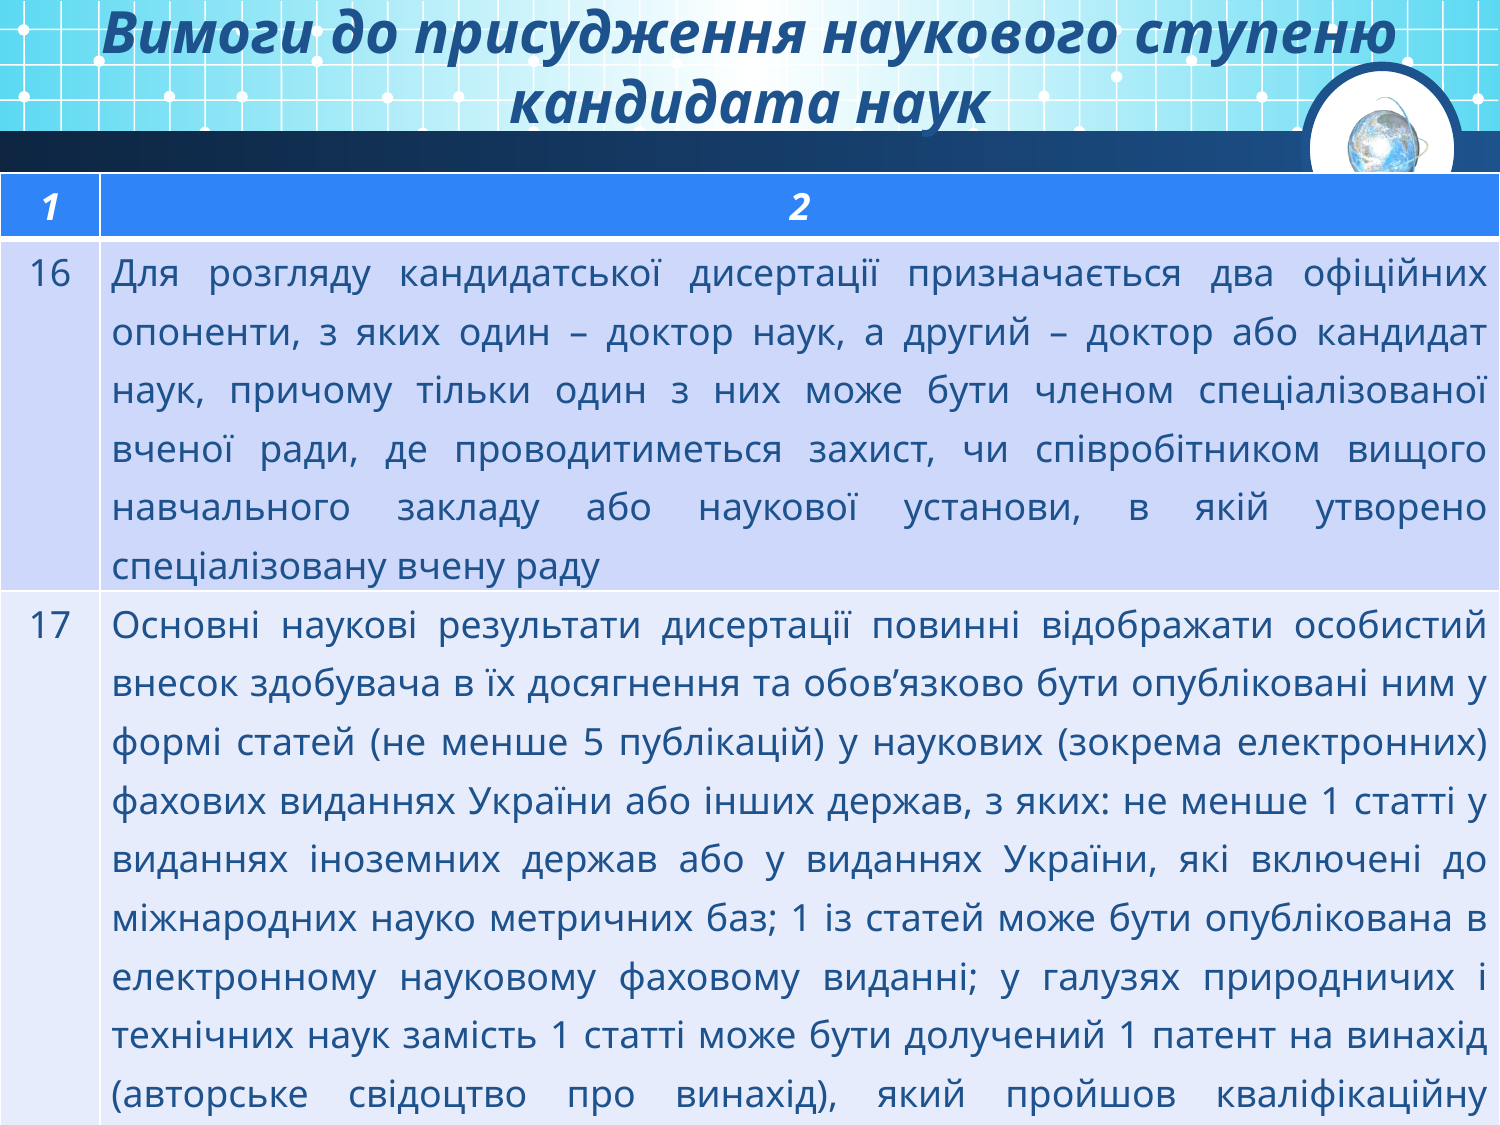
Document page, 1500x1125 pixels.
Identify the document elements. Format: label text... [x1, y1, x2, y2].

picture [1310, 130, 1454, 172]
table_cell Для розгляду кандидатської дисертації призначається два офіційних опоненти, з яких один – доктор наук, а другий – доктор або кандидат наук, причому тільки один з них може бути членом спеціалізованої вченої ради, де проводитиметься захист, чи співробітником вищого навчального закладу або наукової установи, в якій утворено спеціалізовану вчену раду [101, 242, 1499, 590]
table_header 1 [1, 174, 99, 236]
table_cell 17 [1, 592, 99, 1125]
table_header 2 [101, 174, 1499, 236]
title Вимоги до присудження наукового ступеню кандидата наук [0, 0, 1500, 130]
table_cell Основні наукові результати дисертації повинні відображати особистий внесок здобувача в їх досягнення та обов’язково бути опубліковані ним у формі статей (не менше 5 публікацій) у наукових (зокрема електронних) фахових виданнях України або інших держав, з яких: не менше 1 статті у виданнях іноземних держав або у виданнях України, які включені до міжнародних науко метричних баз; 1 із статей може бути опублікована в електронному науковому фаховому виданні; у галузях природничих і технічних наук замість 1 статті може бути долучений 1 патент на винахід (авторське свідоцтво про винахід), який пройшов кваліфікаційну експертизу і безпосередньо стосуються наукових результатів дисертації (за наявності) [101, 592, 1499, 1125]
table_cell 16 [1, 242, 99, 590]
